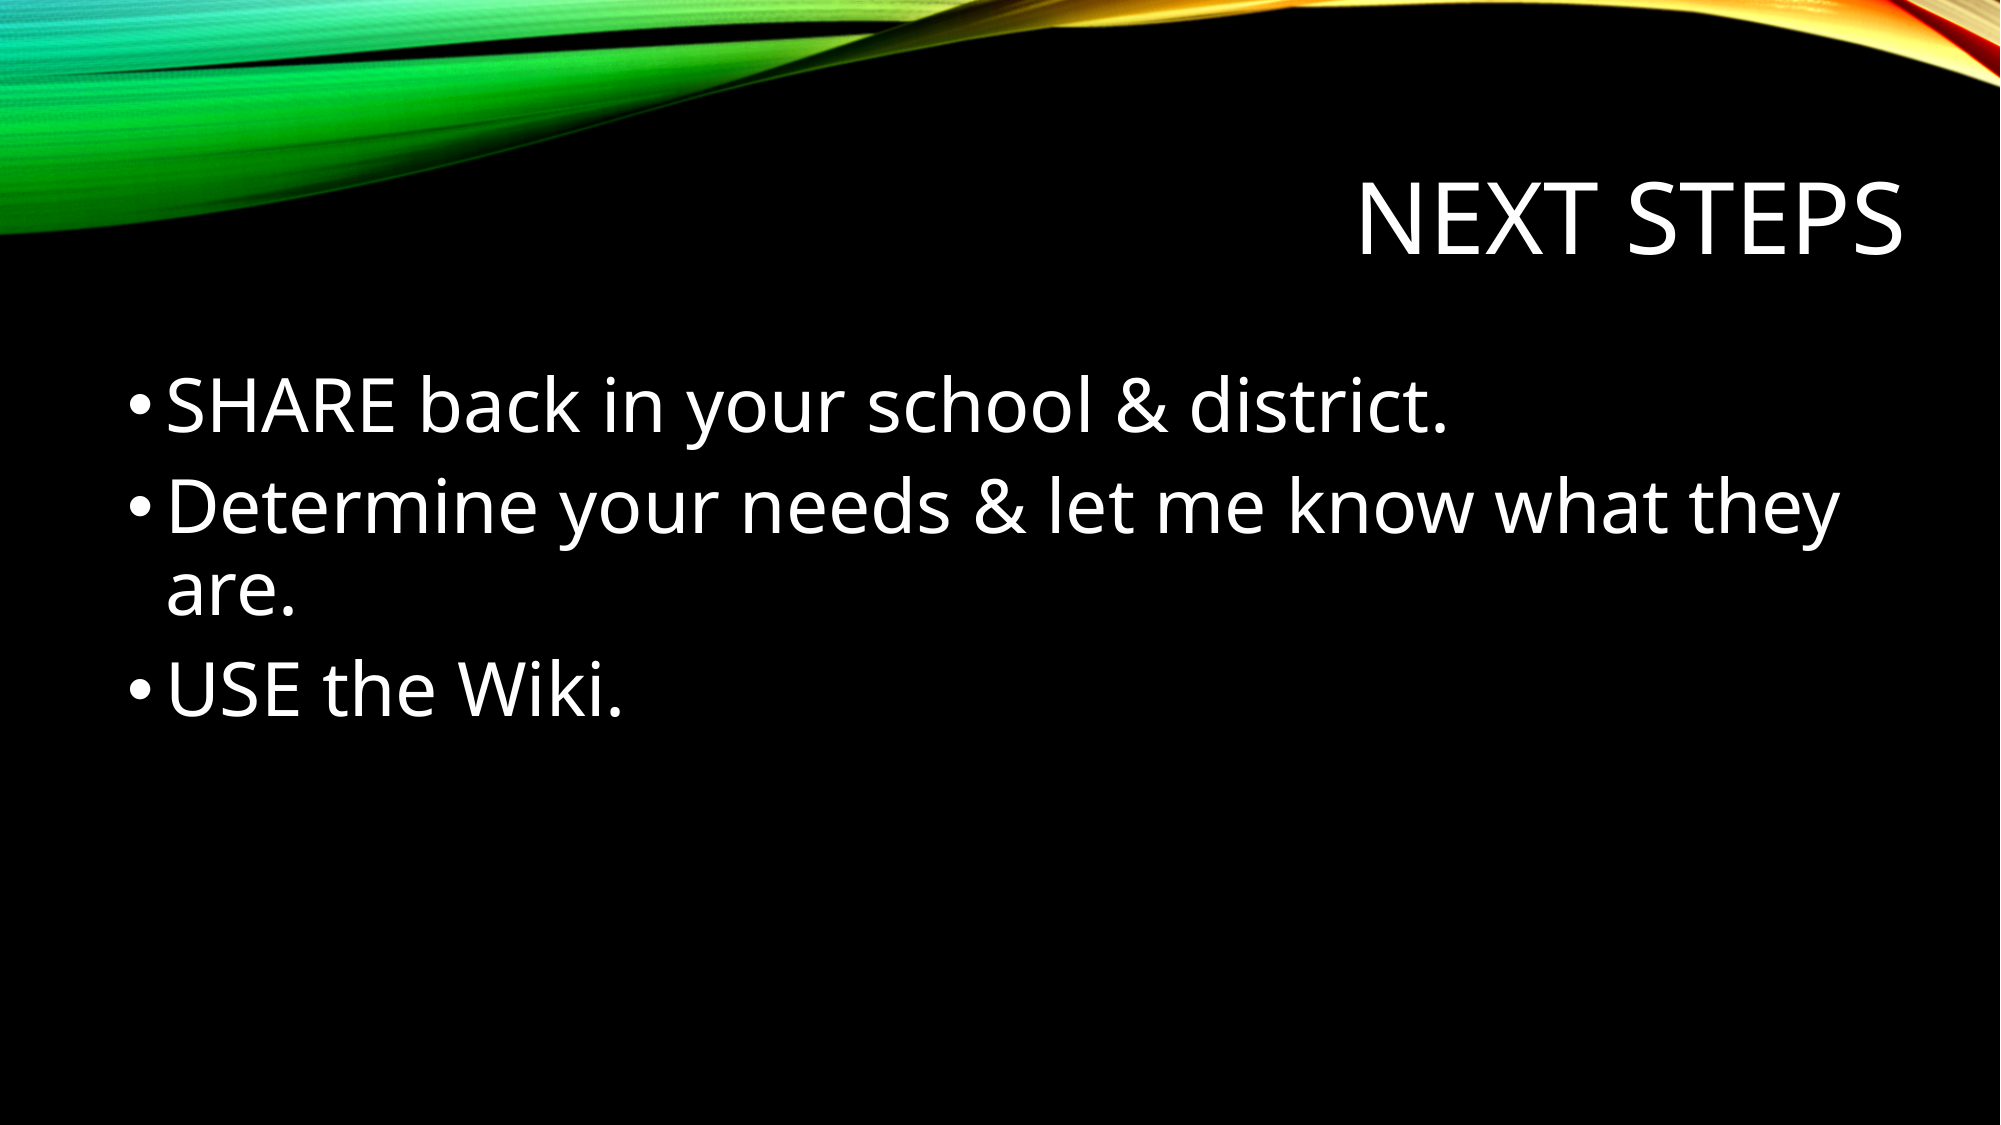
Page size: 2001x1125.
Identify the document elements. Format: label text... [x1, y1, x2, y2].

list SHARE back in your school & district. Determine your needs & let me know what they are. USE the Wiki. [112, 360, 1888, 1021]
title Next steps [187, 101, 1922, 344]
picture [0, 0, 2000, 237]
